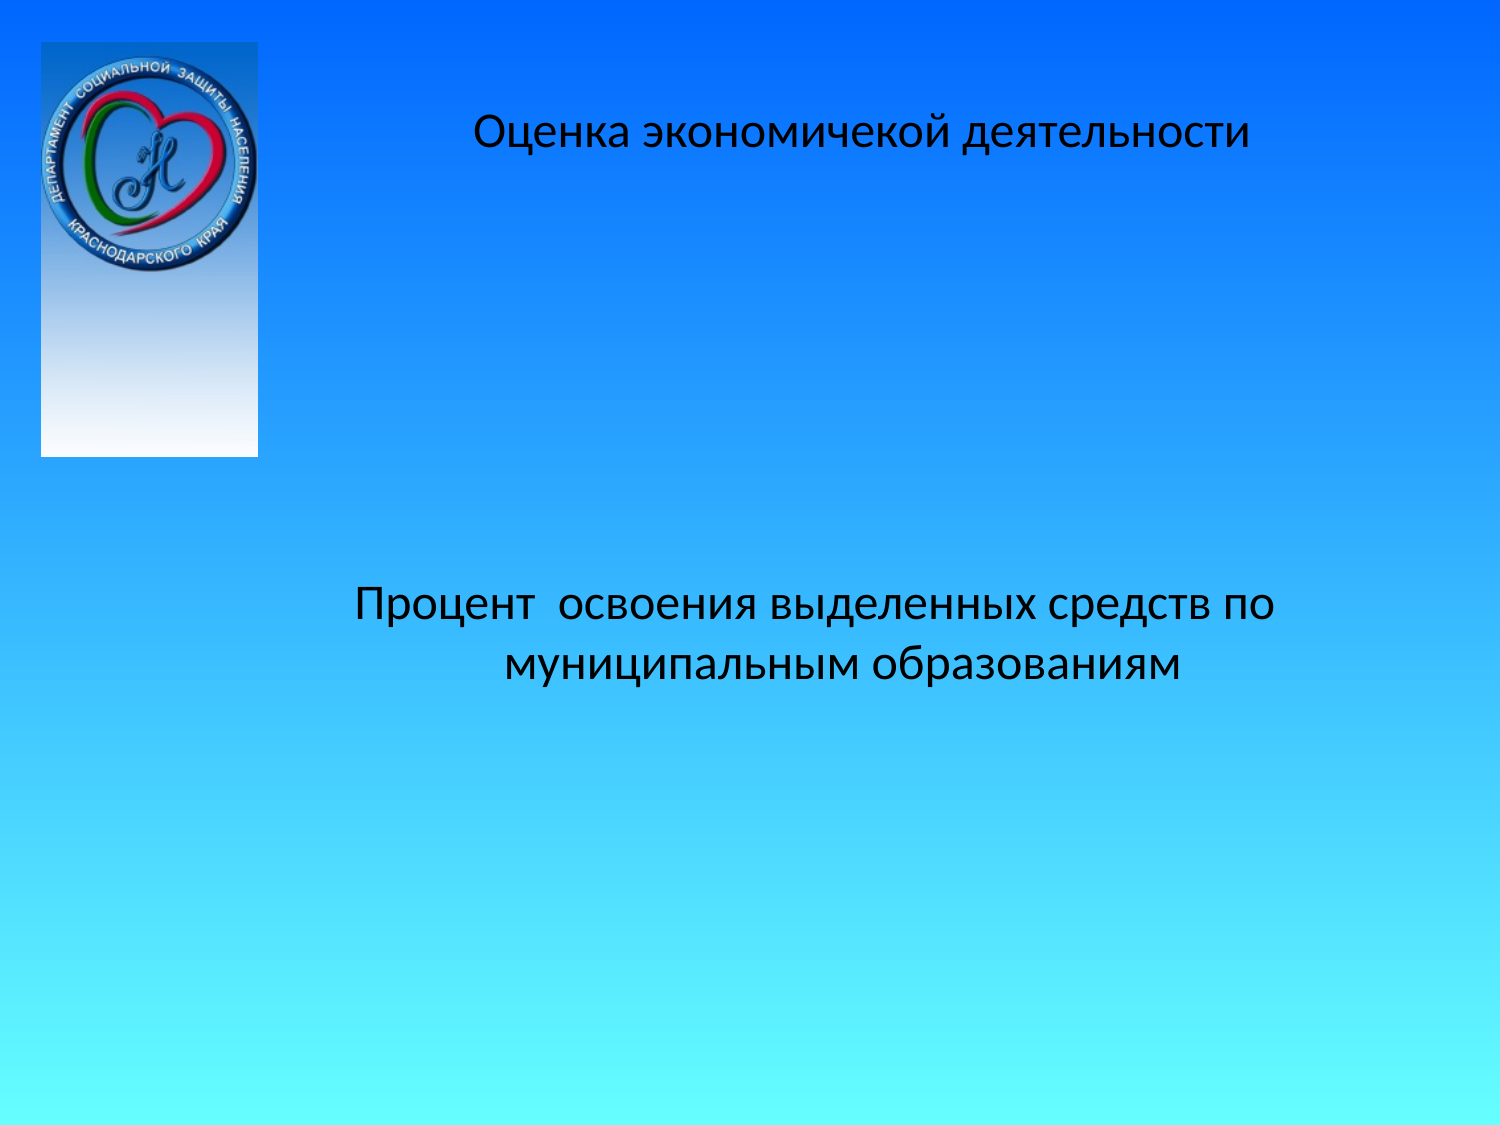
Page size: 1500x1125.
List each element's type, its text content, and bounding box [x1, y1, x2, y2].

text_box Процент освоения выделенных средств по муниципальным образованиям [171, 562, 1459, 698]
picture [40, 42, 258, 457]
text_box Оценка экономичекой деятельности [289, 90, 1435, 165]
